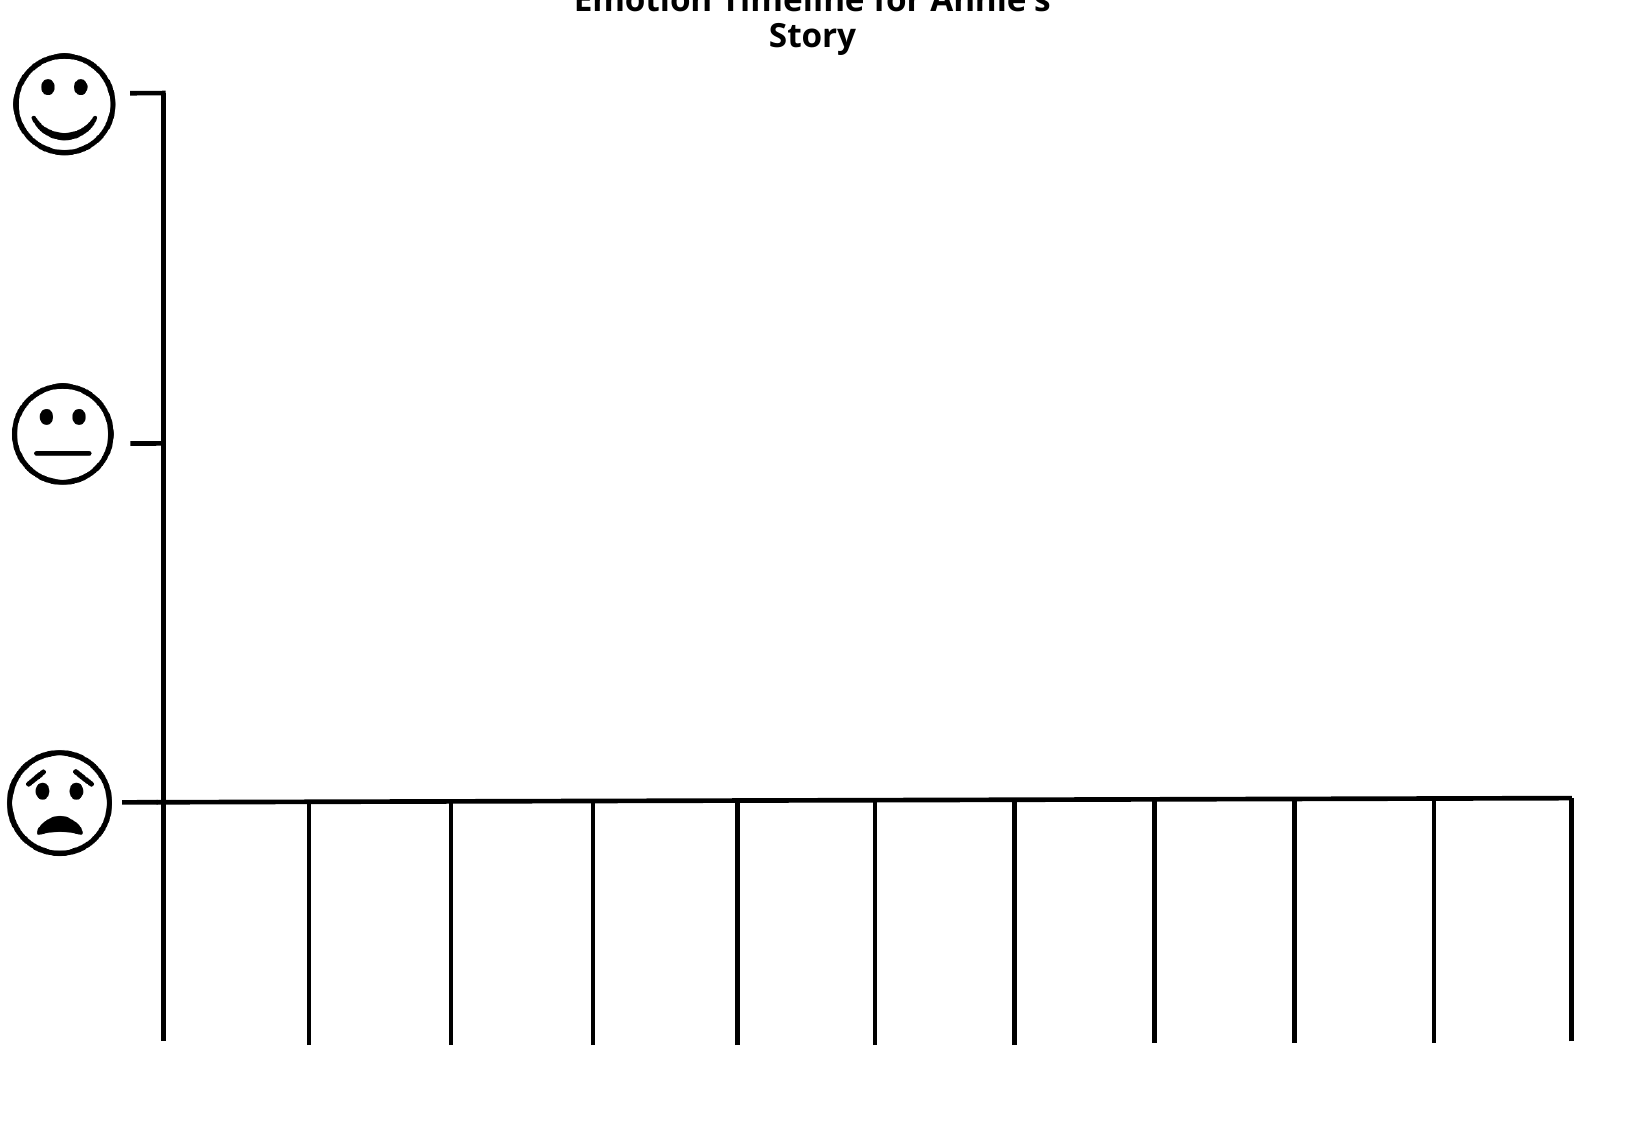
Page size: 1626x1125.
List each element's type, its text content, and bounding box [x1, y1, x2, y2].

picture [1, 746, 112, 859]
picture [13, 53, 119, 160]
text_box Emotion Timeline for Annie's Story [521, 0, 1104, 63]
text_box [122, 93, 1572, 1046]
picture [0, 383, 119, 489]
